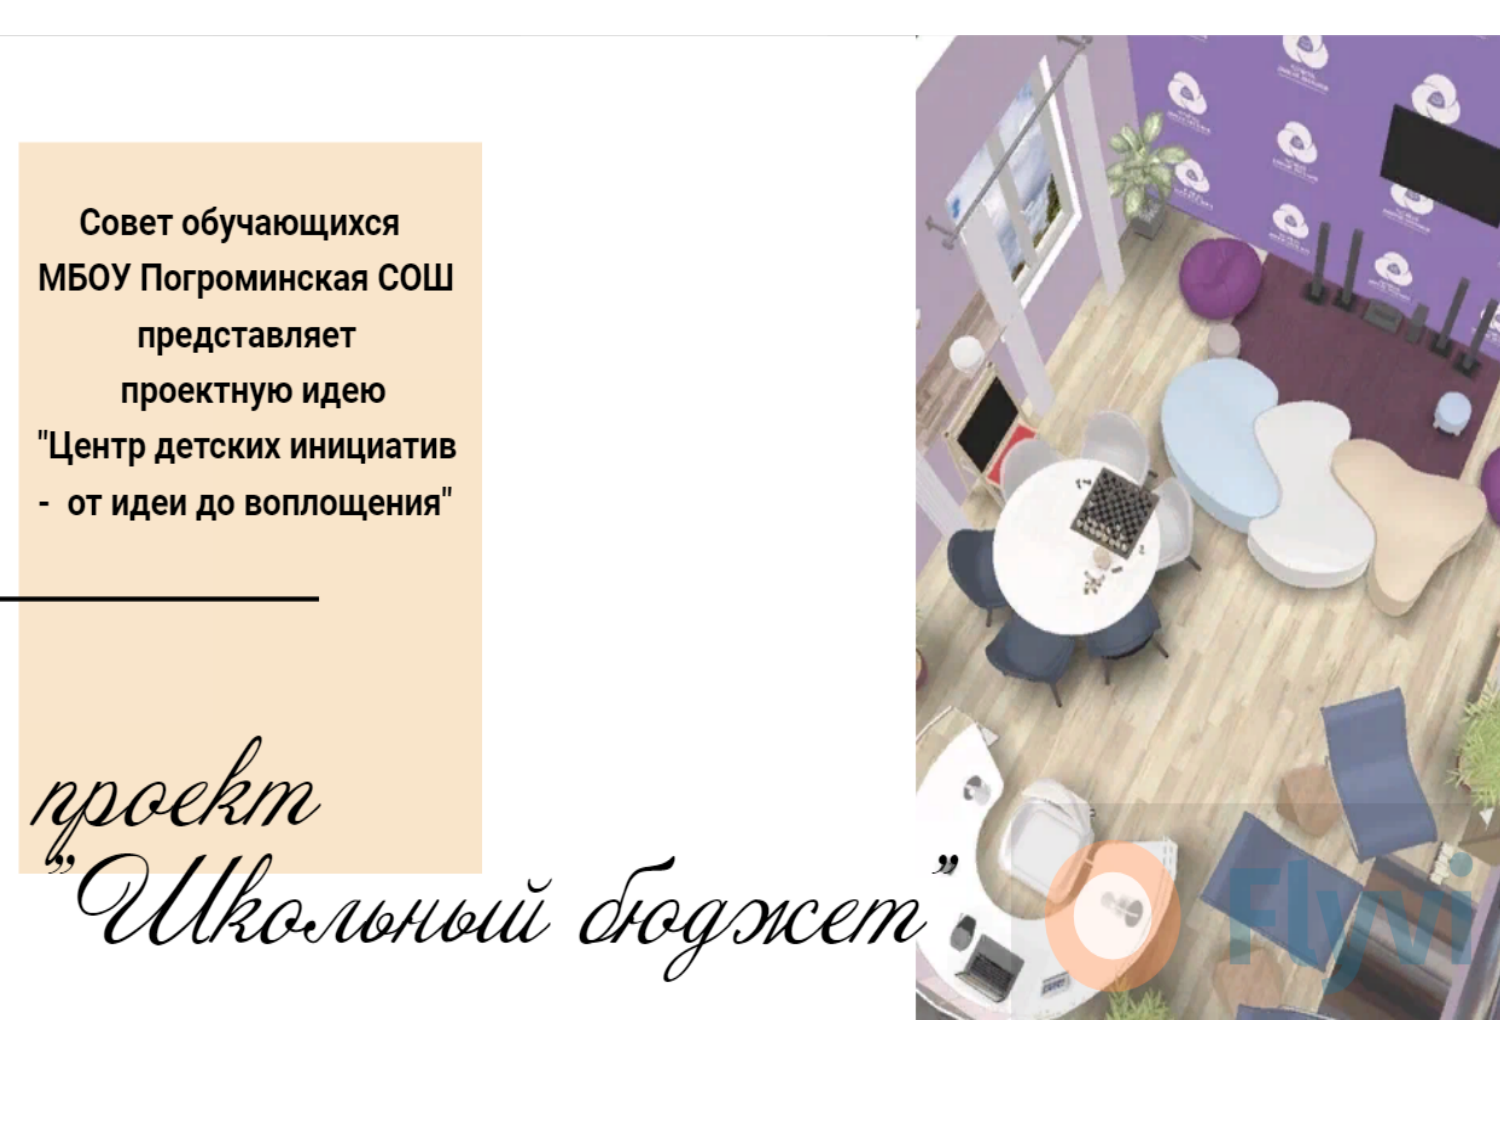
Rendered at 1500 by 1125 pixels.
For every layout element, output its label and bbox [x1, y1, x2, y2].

picture [0, 34, 1500, 1020]
